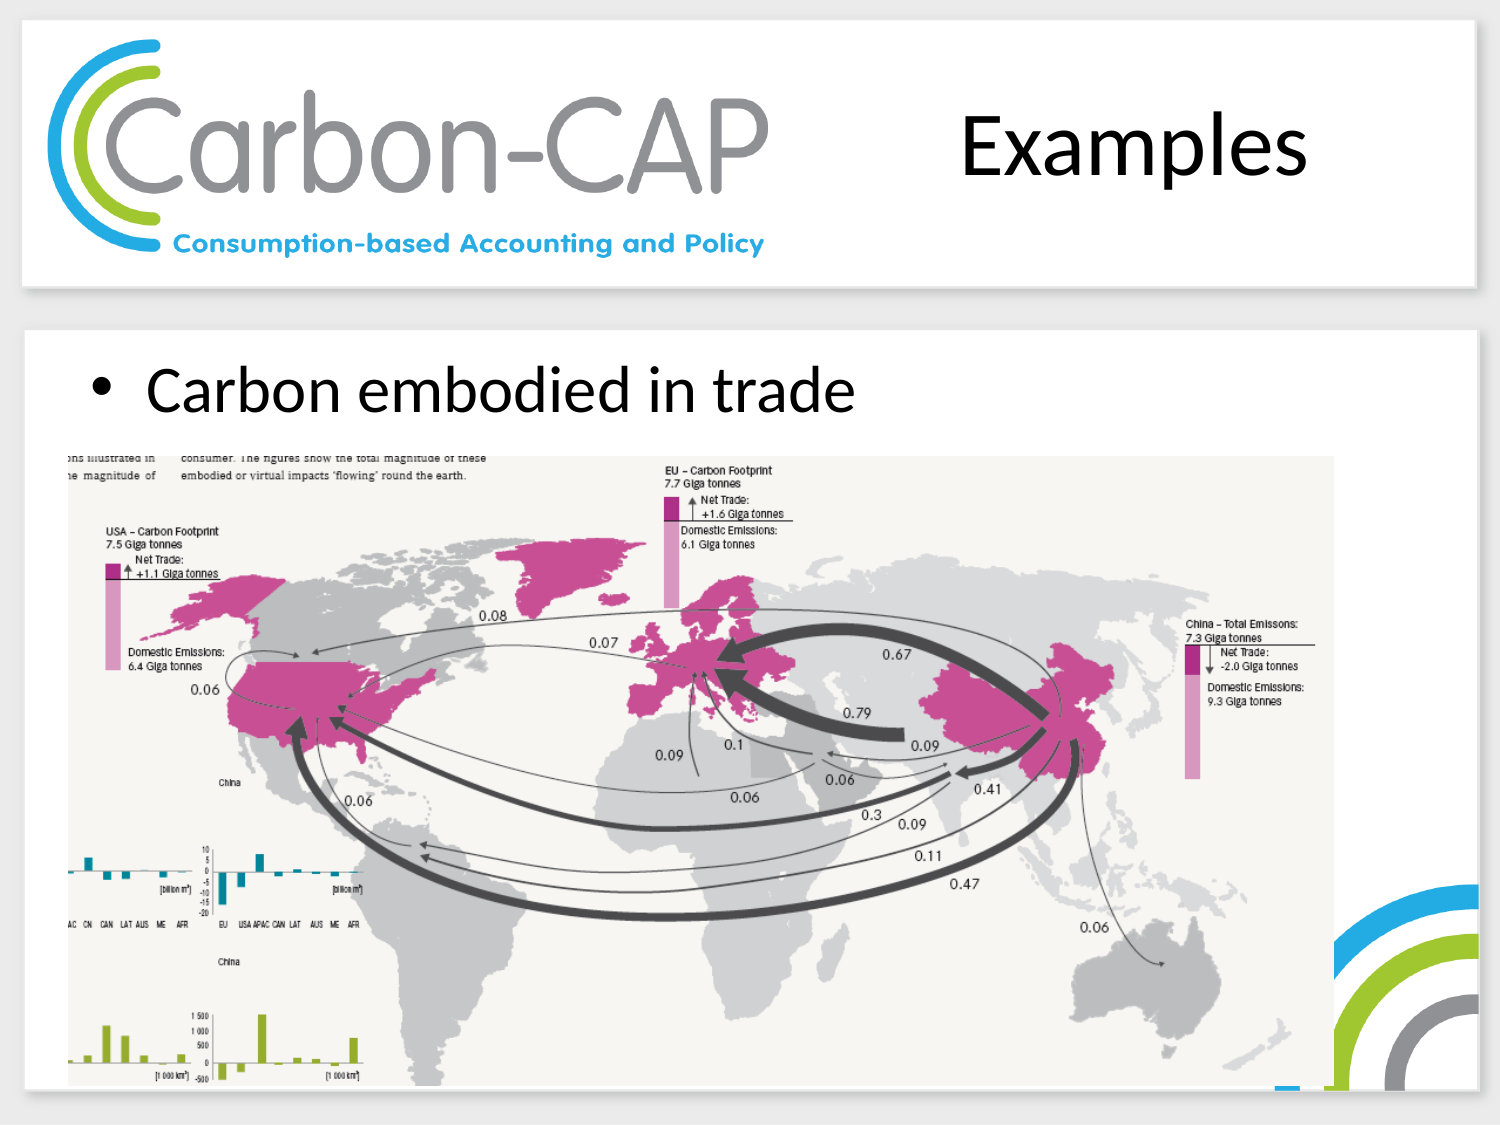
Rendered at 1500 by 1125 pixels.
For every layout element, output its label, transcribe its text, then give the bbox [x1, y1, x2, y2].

title Examples [844, 45, 1425, 233]
list Carbon embodied in trade [75, 338, 1425, 516]
picture [0, 0, 1500, 1125]
